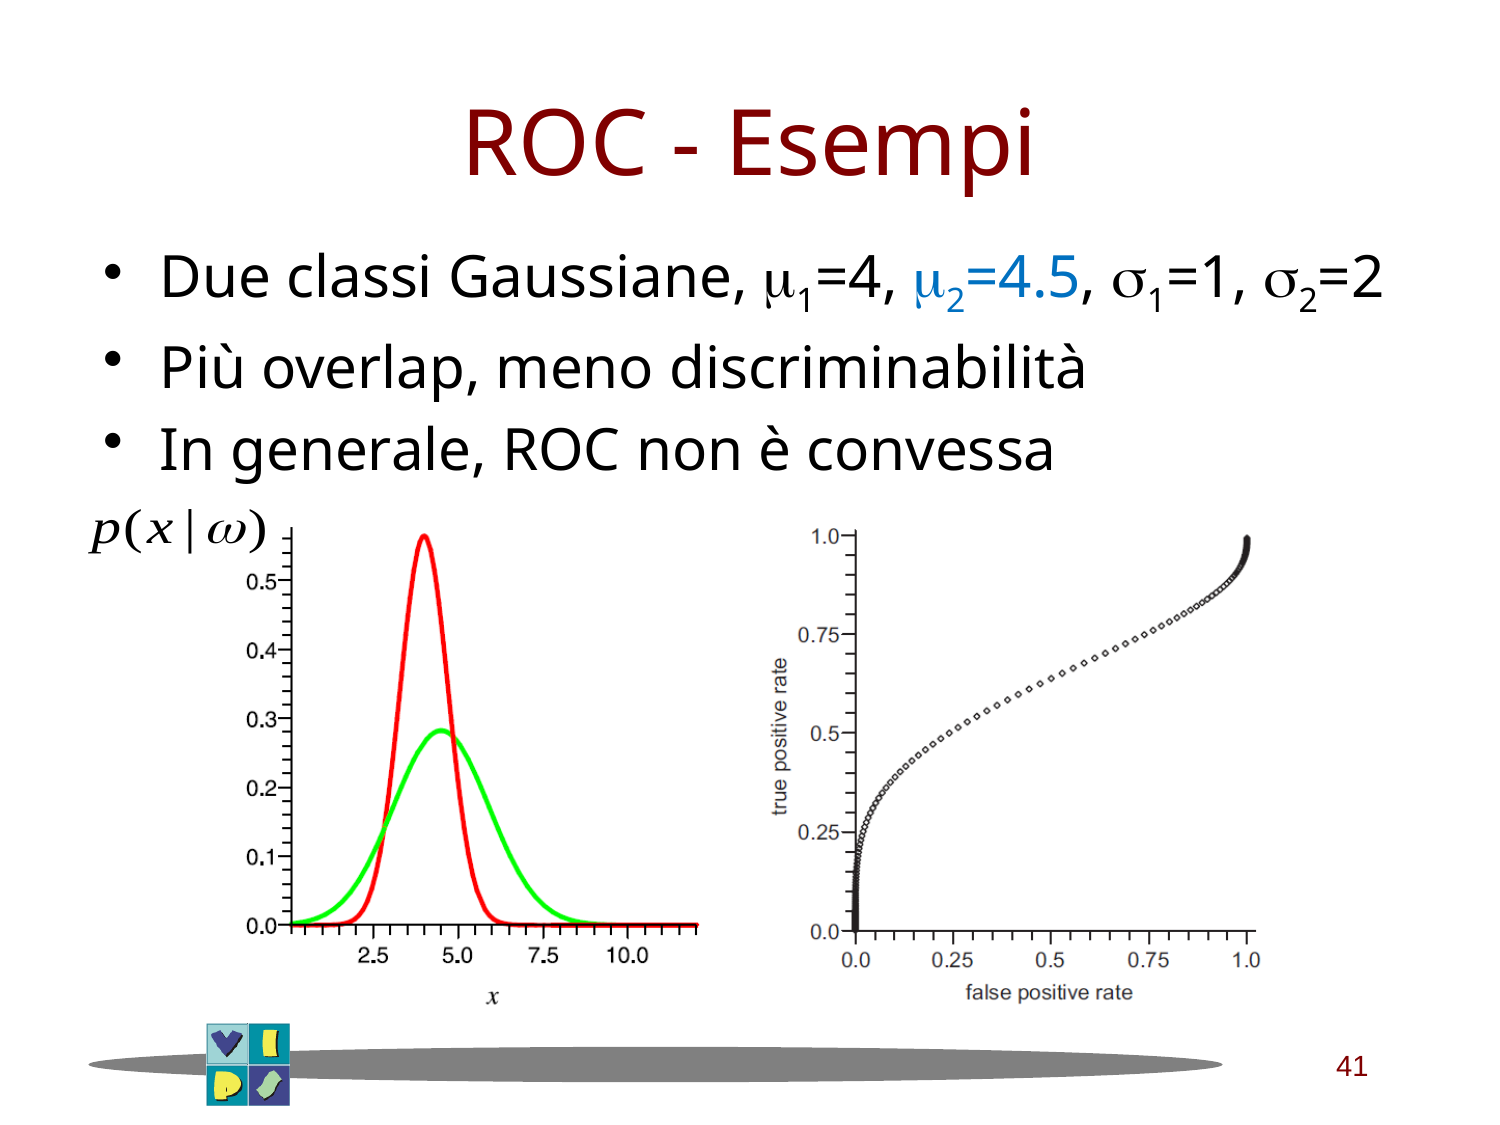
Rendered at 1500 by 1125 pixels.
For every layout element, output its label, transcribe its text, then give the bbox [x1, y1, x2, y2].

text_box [75, 498, 278, 565]
picture [206, 1023, 290, 1106]
list Due classi Gaussiane, m1=4, m2=4.5, s1=1, s2=2 Più overlap, meno discriminabilità In generale, ROC non è convessa [88, 231, 1439, 975]
picture [164, 498, 1282, 1015]
slide_number 41 [1033, 1039, 1384, 1118]
title ROC - Esempi [75, 45, 1425, 233]
